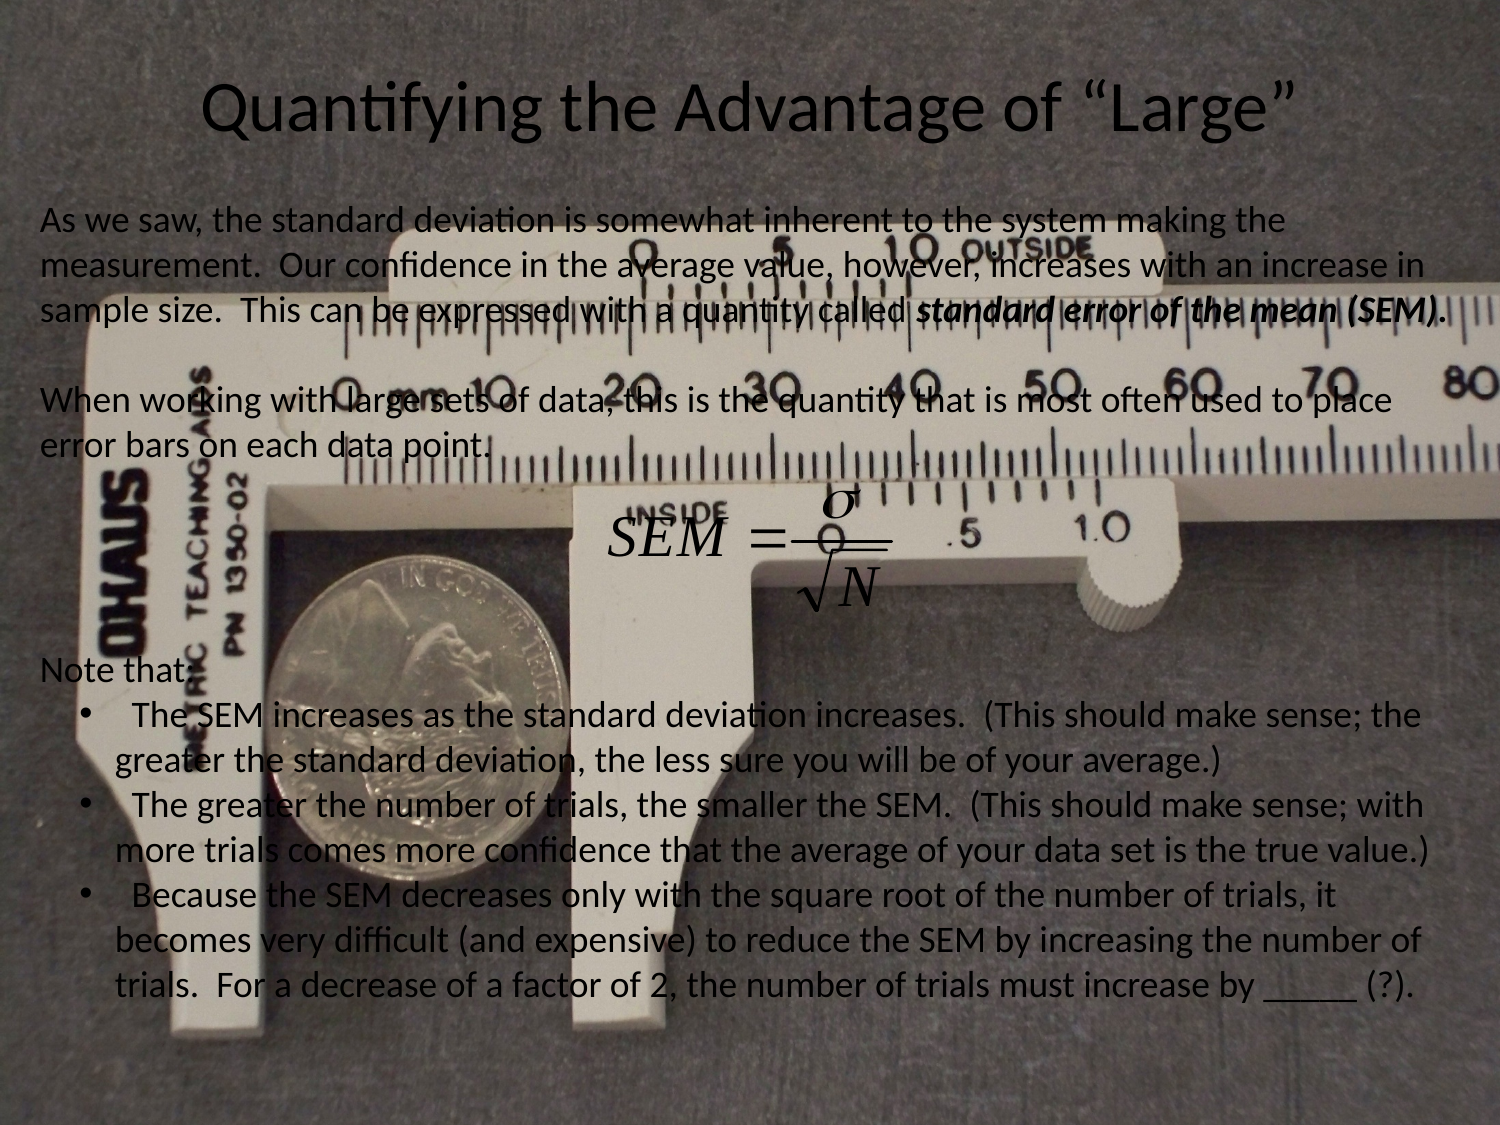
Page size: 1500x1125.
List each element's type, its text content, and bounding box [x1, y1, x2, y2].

picture [0, 0, 1500, 1125]
text_box As we saw, the standard deviation is somewhat inherent to the system making the measurement. Our confidence in the average value, however, increases with an increase in sample size. This can be expressed with a quantity called standard error of the mean (SEM). When working with large sets of data, this is the quantity that is most often used to place error bars on each data point. Note that: The SEM increases as the standard deviation increases. (This should make sense; the greater the standard deviation, the less sure you will be of your average.) The greater the number of trials, the smaller the SEM. (This should make sense; with more trials comes more confidence that the average of your data set is the true value.) Because the SEM decreases only with the square root of the number of trials, it becomes very difficult (and expensive) to reduce the SEM by increasing the number of trials. For a decrease of a factor of 2, the number of trials must increase by _____ (?). [24, 187, 1475, 1013]
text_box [597, 462, 903, 626]
title Quantifying the Advantage of “Large” [74, 24, 1426, 181]
